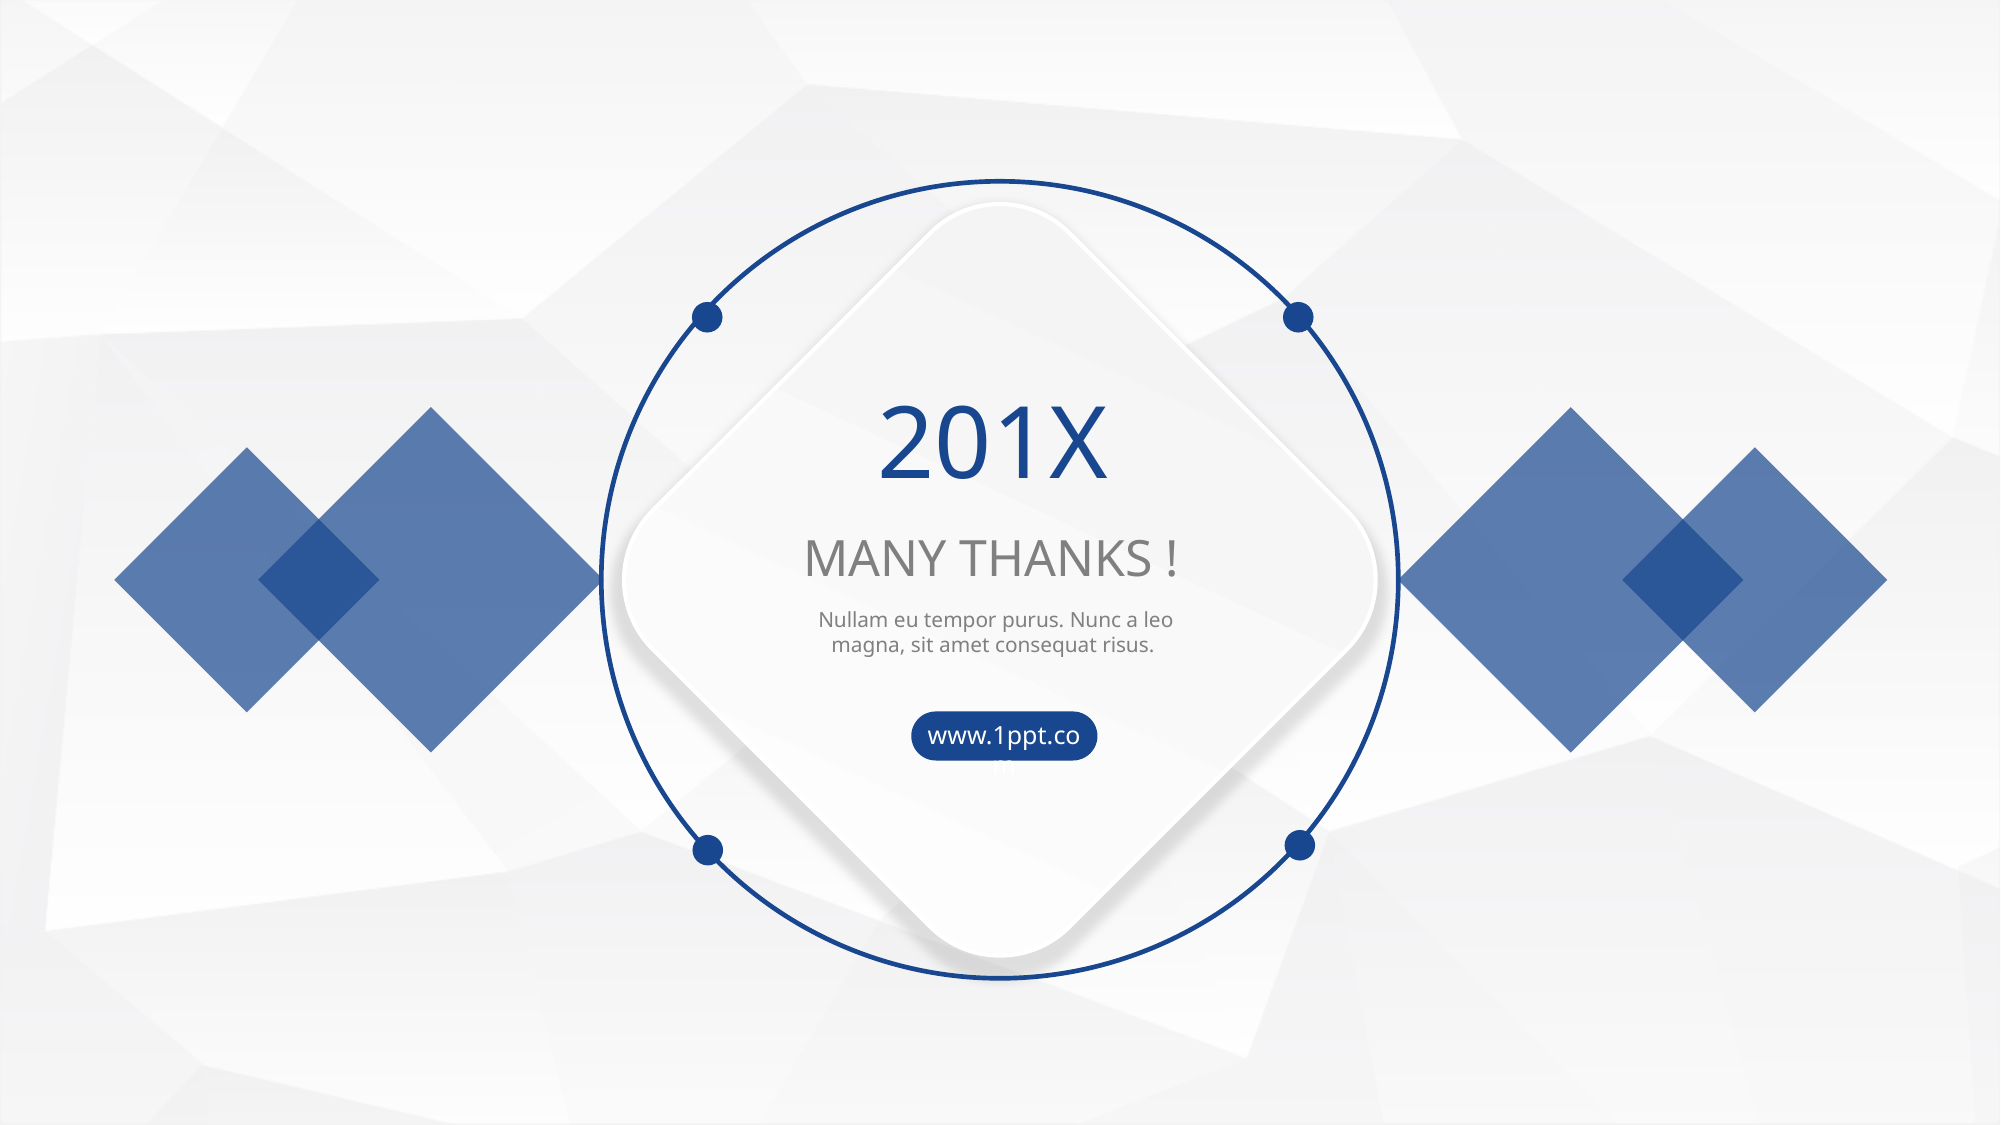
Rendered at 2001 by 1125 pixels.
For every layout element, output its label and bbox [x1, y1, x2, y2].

text_box [1400, 405, 1683, 755]
text_box [1316, 335, 1400, 825]
text_box [600, 326, 691, 834]
text_box [692, 301, 1314, 866]
text_box [713, 180, 1287, 301]
picture [0, 0, 2001, 1125]
text_box [1620, 445, 1889, 714]
text_box [319, 405, 600, 754]
text_box [112, 445, 381, 714]
text_box [720, 866, 1279, 980]
